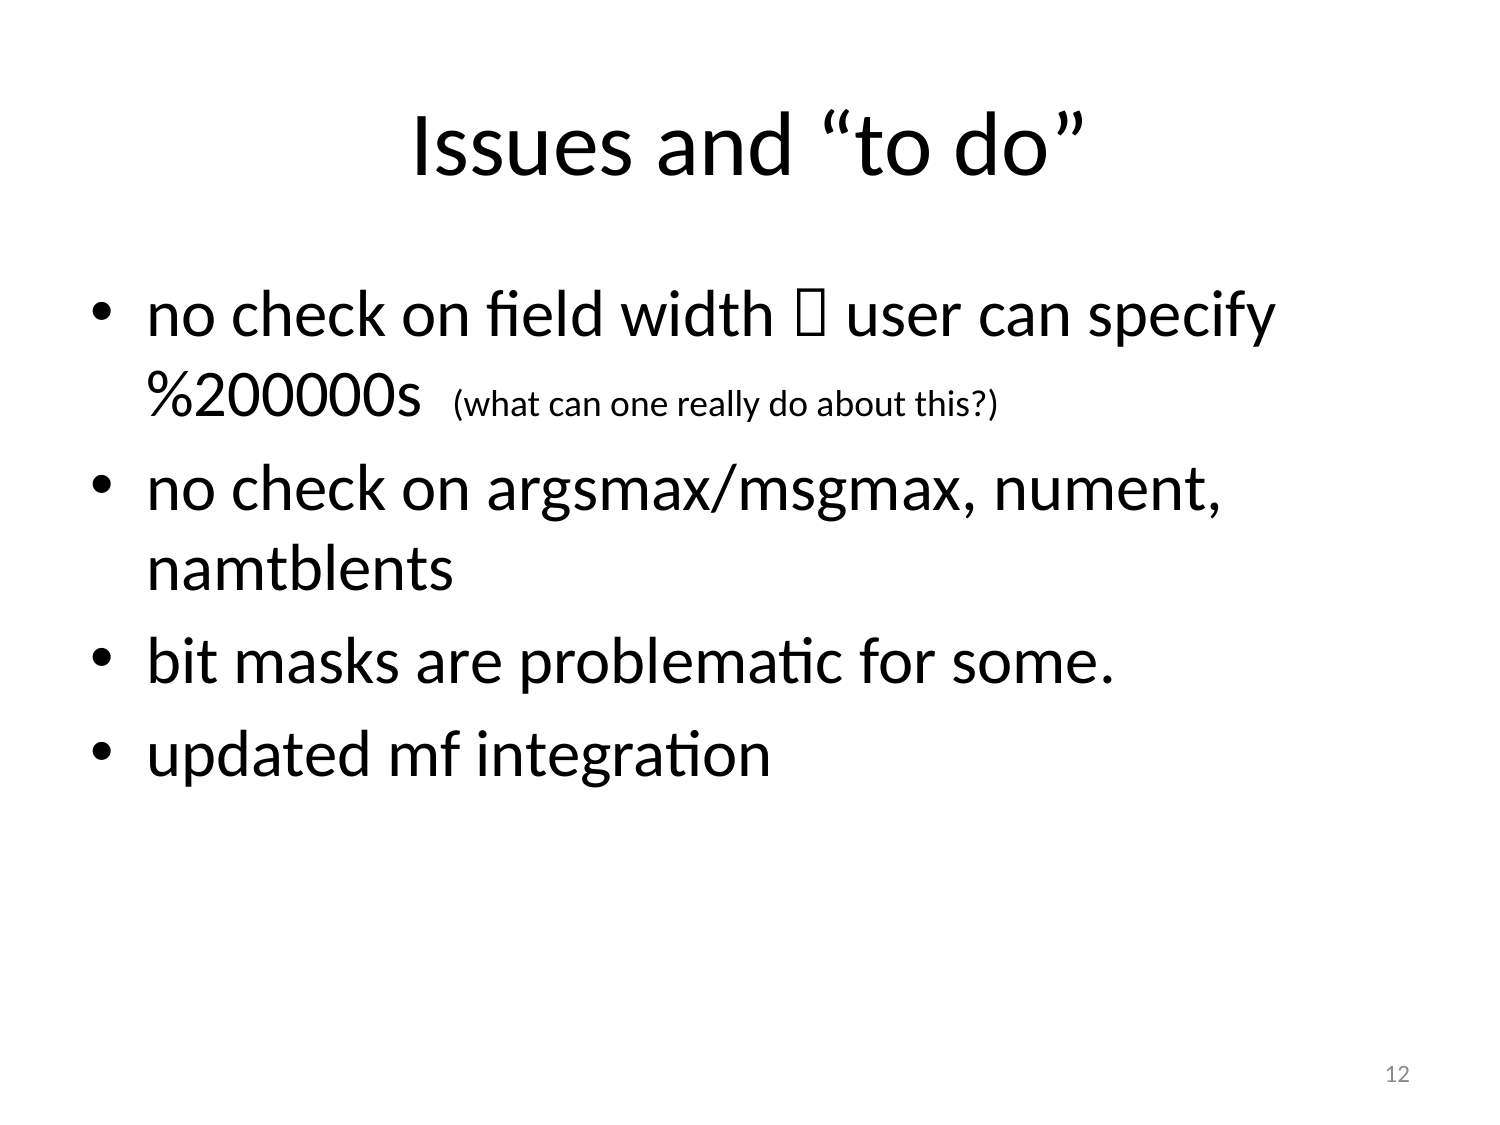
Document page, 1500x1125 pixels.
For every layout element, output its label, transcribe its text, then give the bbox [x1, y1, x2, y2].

title Issues and “to do” [75, 45, 1425, 233]
slide_number 12 [1074, 1042, 1425, 1103]
list no check on field width  user can specify %200000s (what can one really do about this?) no check on argsmax/msgmax, nument, namtblents bit masks are problematic for some. updated mf integration [75, 262, 1425, 1005]
